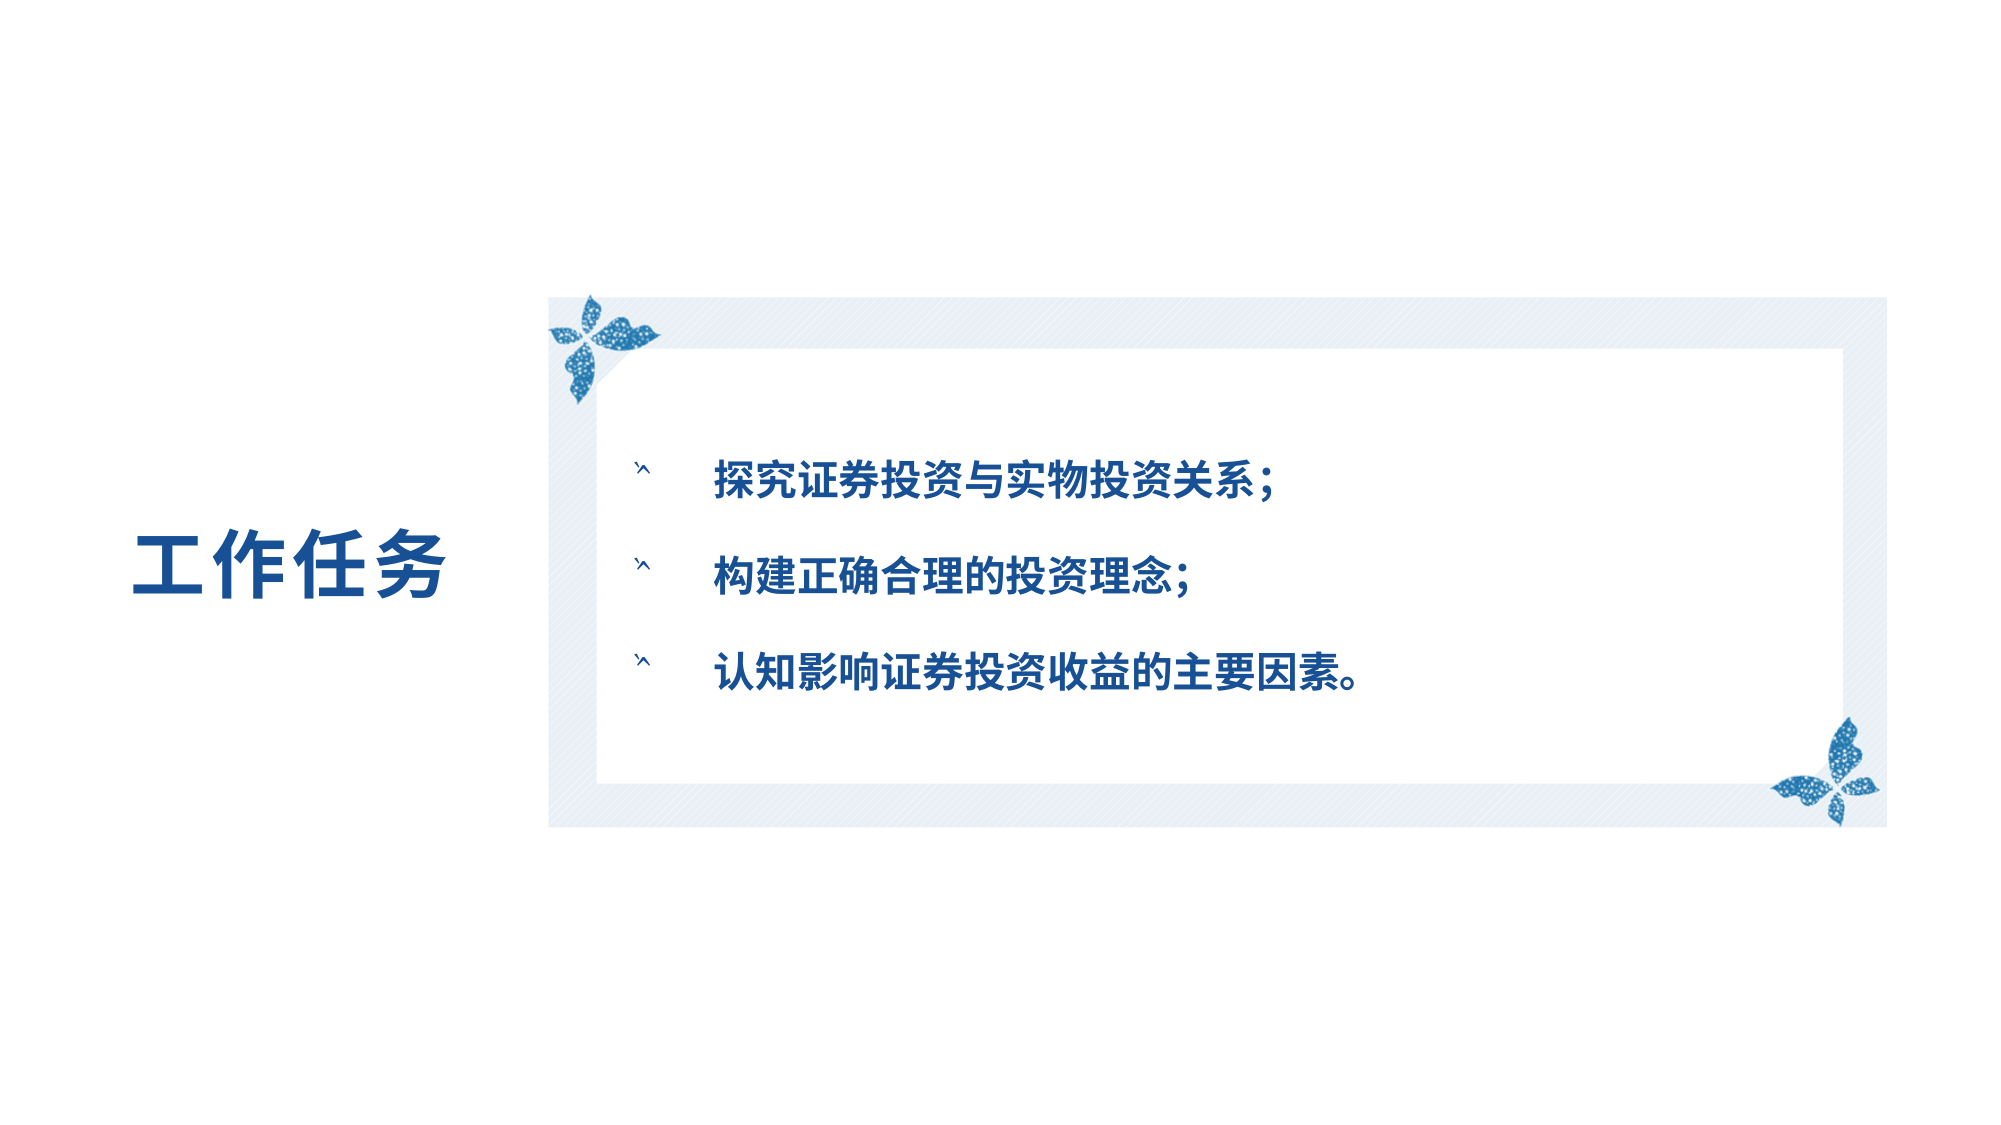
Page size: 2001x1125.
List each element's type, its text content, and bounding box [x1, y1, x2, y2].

picture [1766, 717, 1887, 828]
text_box 工作任务 [113, 465, 470, 660]
picture [519, 270, 665, 410]
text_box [548, 297, 1887, 828]
